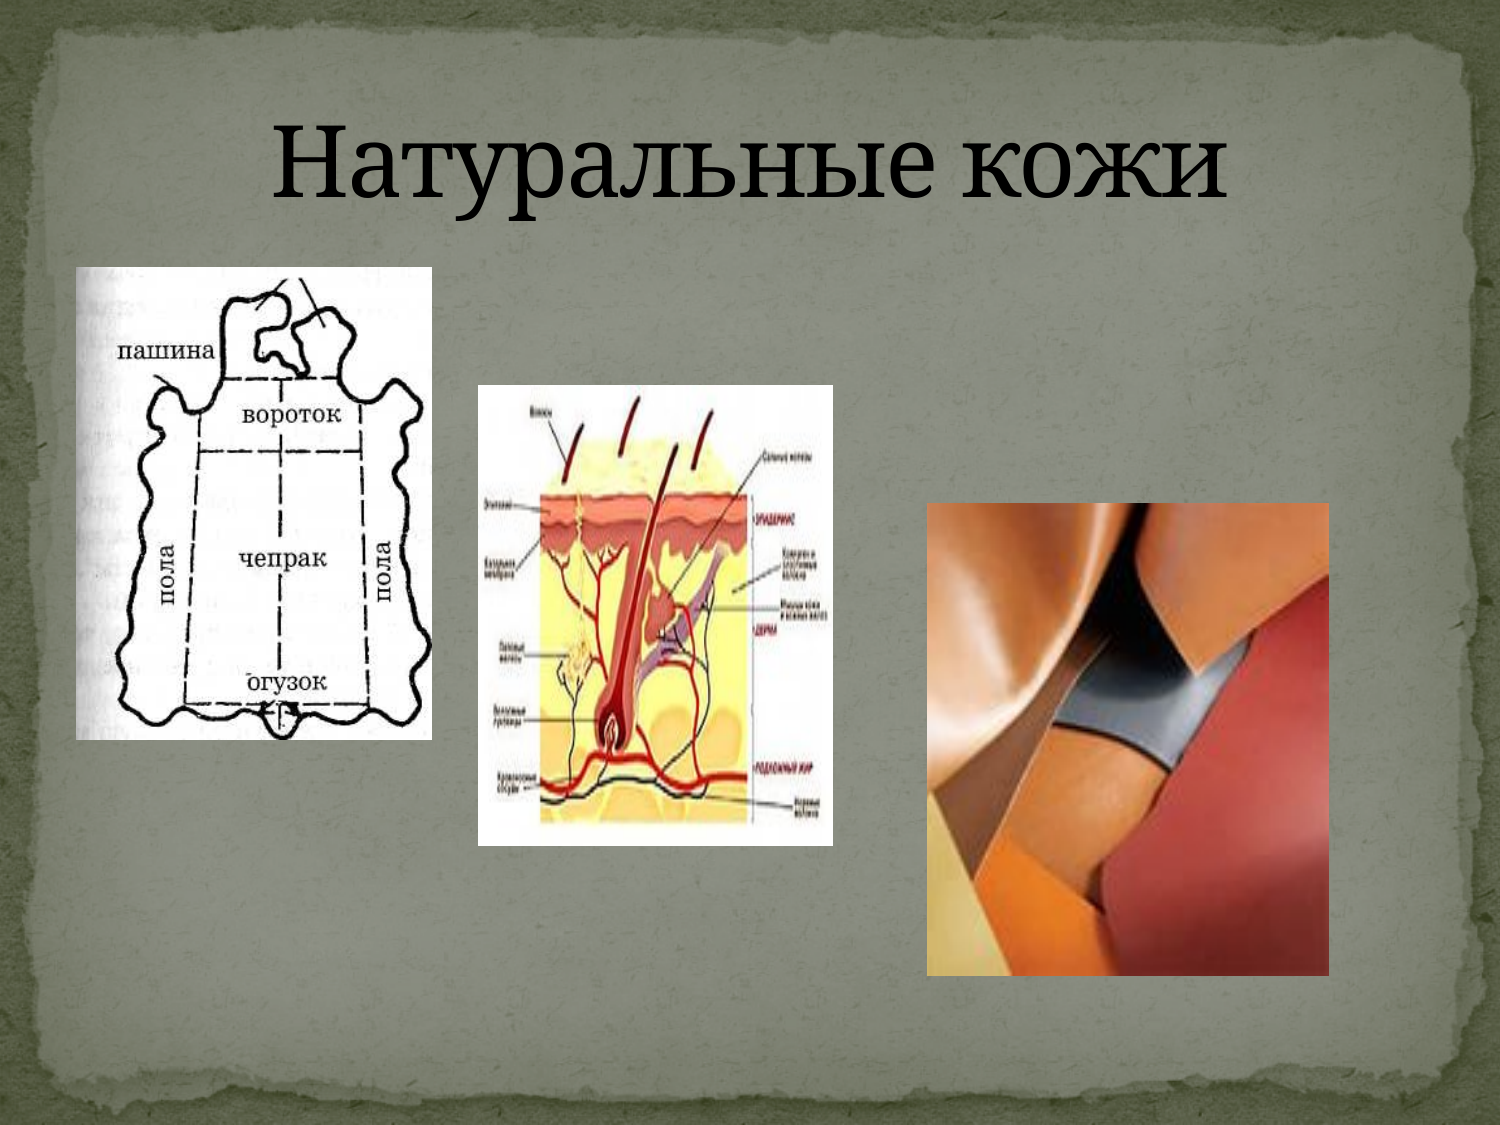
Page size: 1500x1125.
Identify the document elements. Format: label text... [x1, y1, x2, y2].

picture [478, 385, 833, 846]
title Натуральные кожи [74, 24, 1425, 225]
picture [927, 503, 1329, 976]
picture [76, 267, 432, 740]
